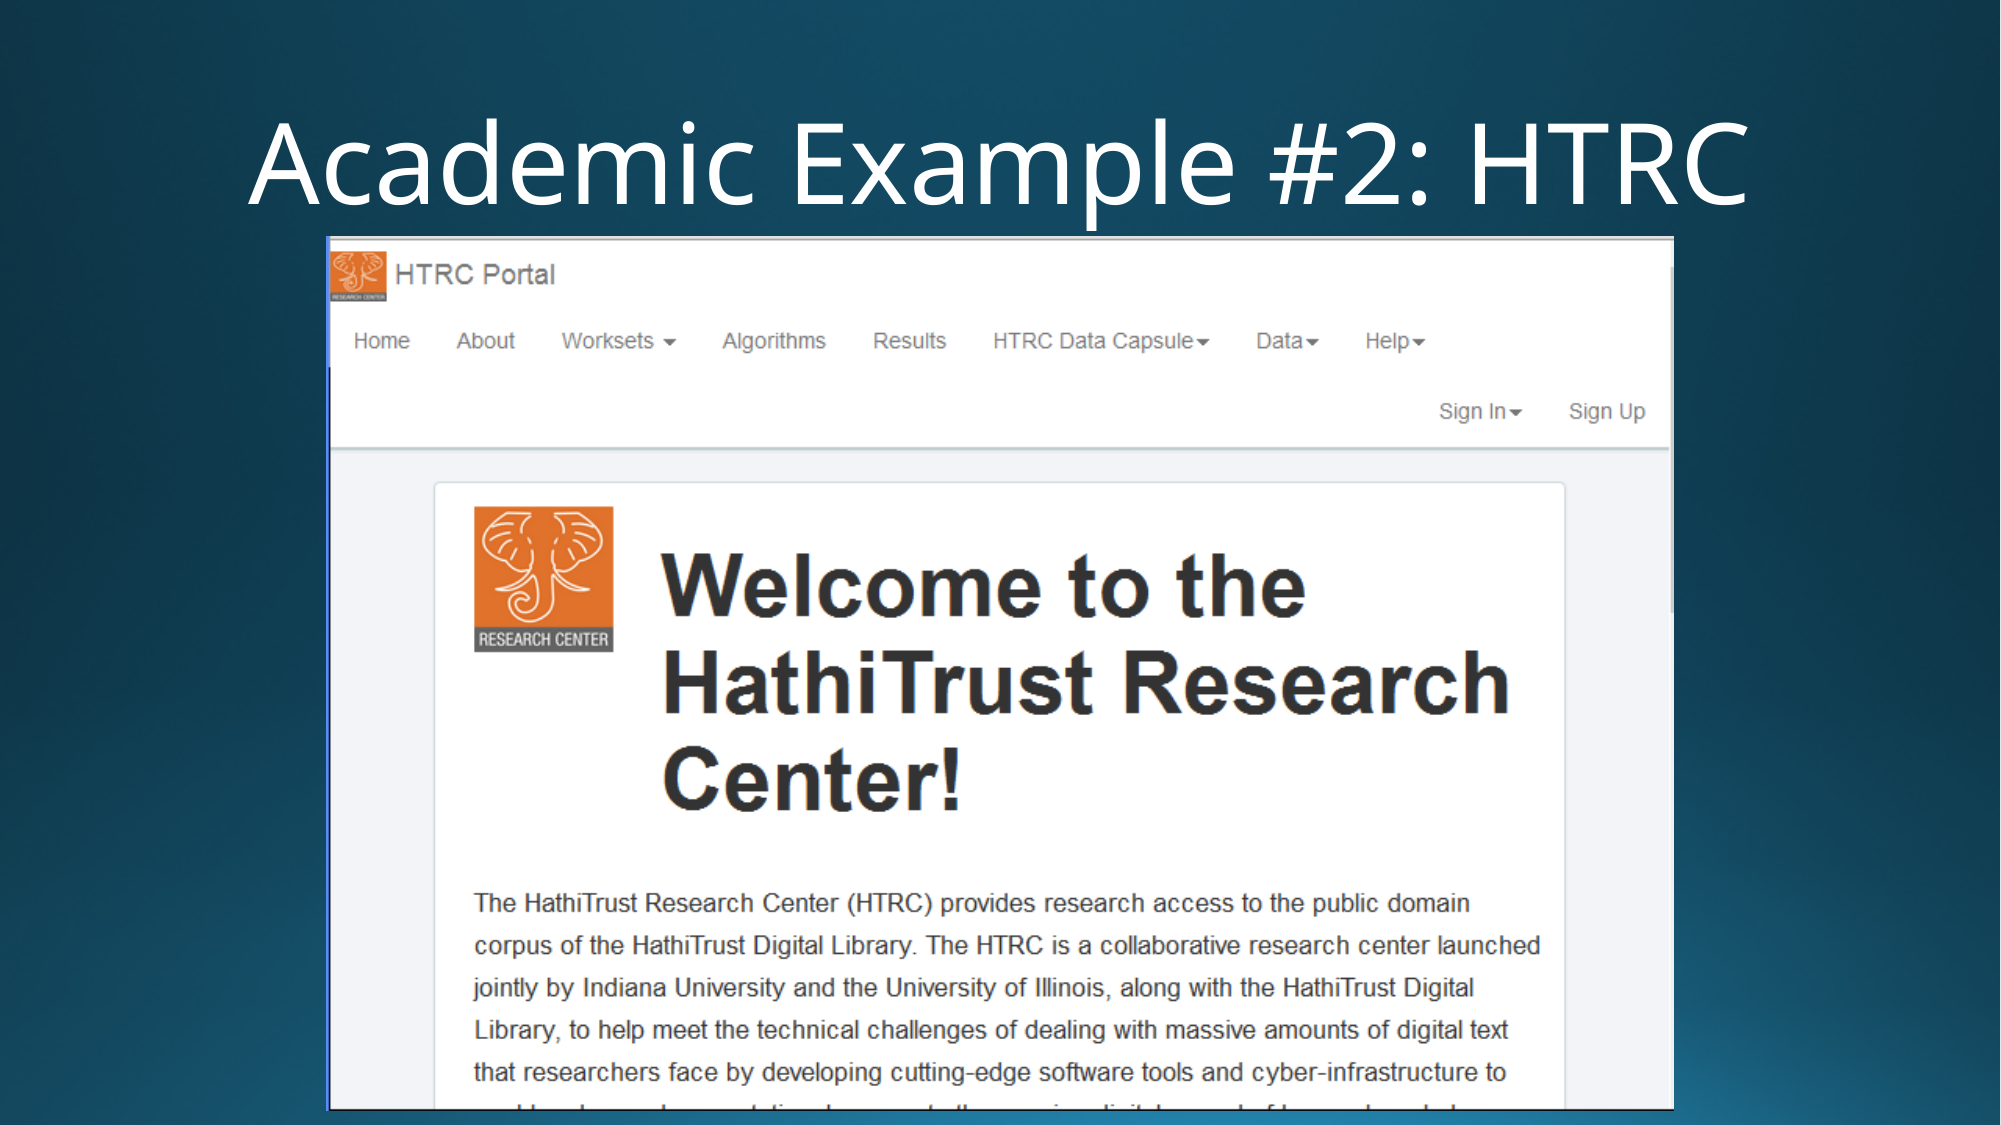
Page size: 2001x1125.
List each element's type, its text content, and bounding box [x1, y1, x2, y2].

title Academic Example #2: HTRC [137, 59, 1863, 278]
picture [0, 0, 2001, 1125]
